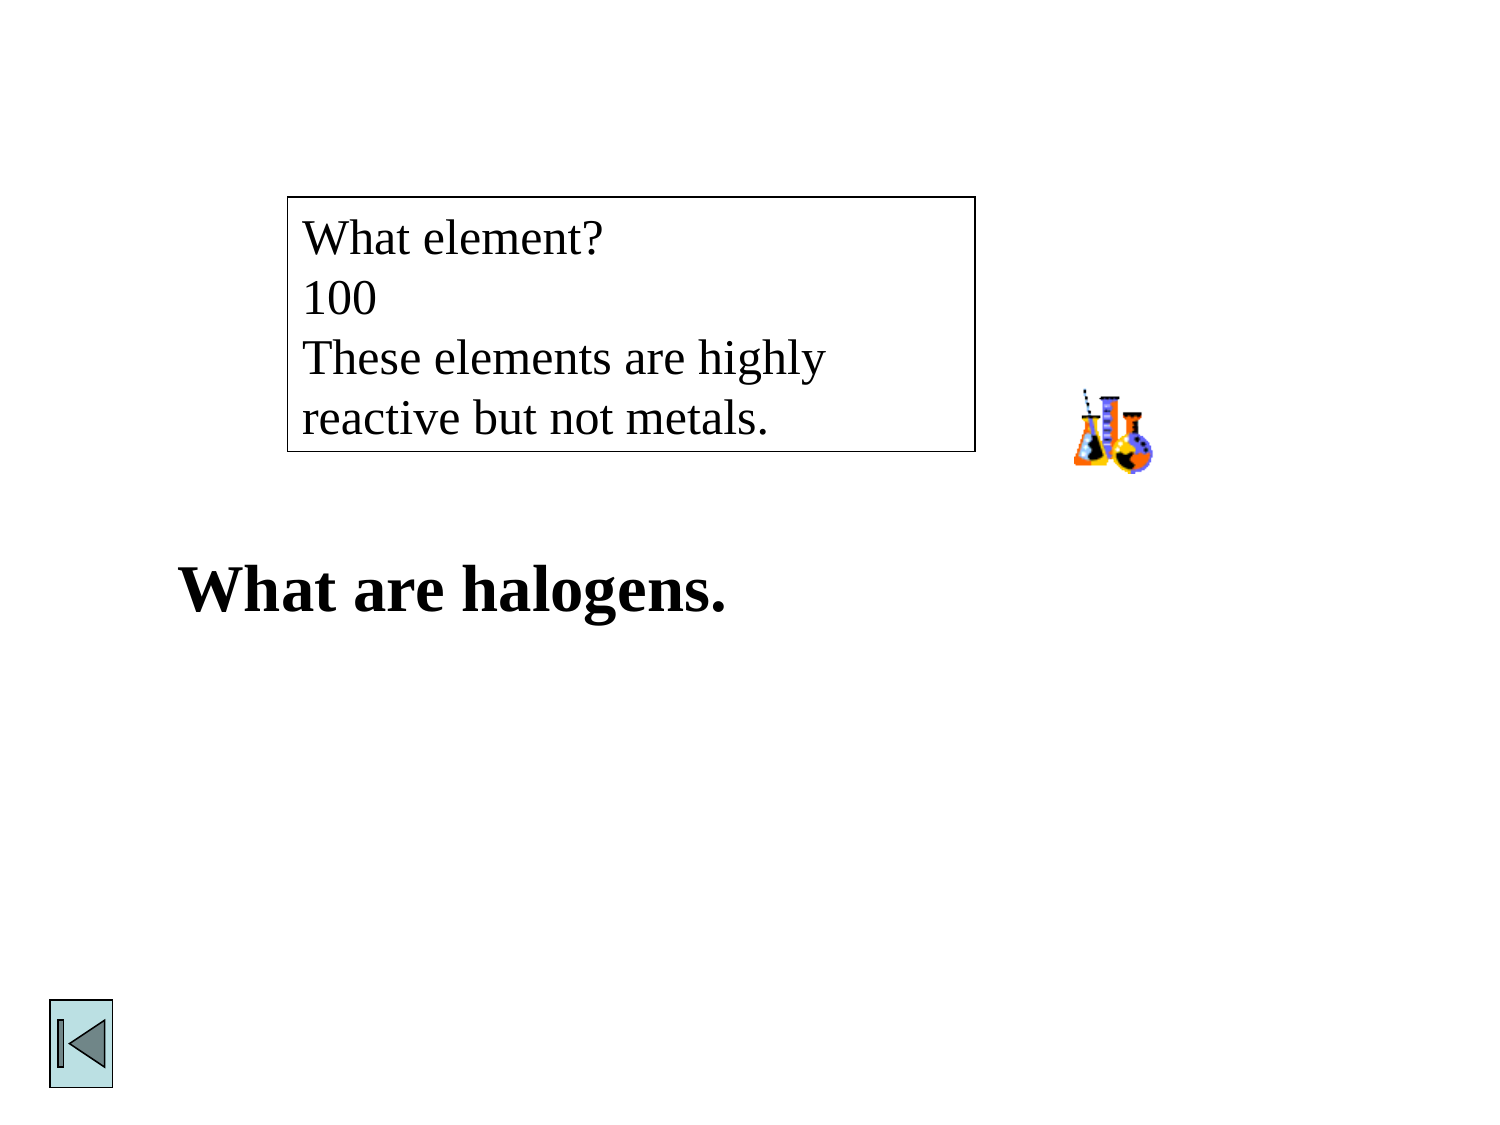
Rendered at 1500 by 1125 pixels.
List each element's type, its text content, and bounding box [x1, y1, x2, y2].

text_box What are halogens. [162, 537, 1325, 633]
text_box What element? 100 These elements are highly reactive but not metals. [287, 196, 975, 452]
picture [1074, 387, 1158, 474]
